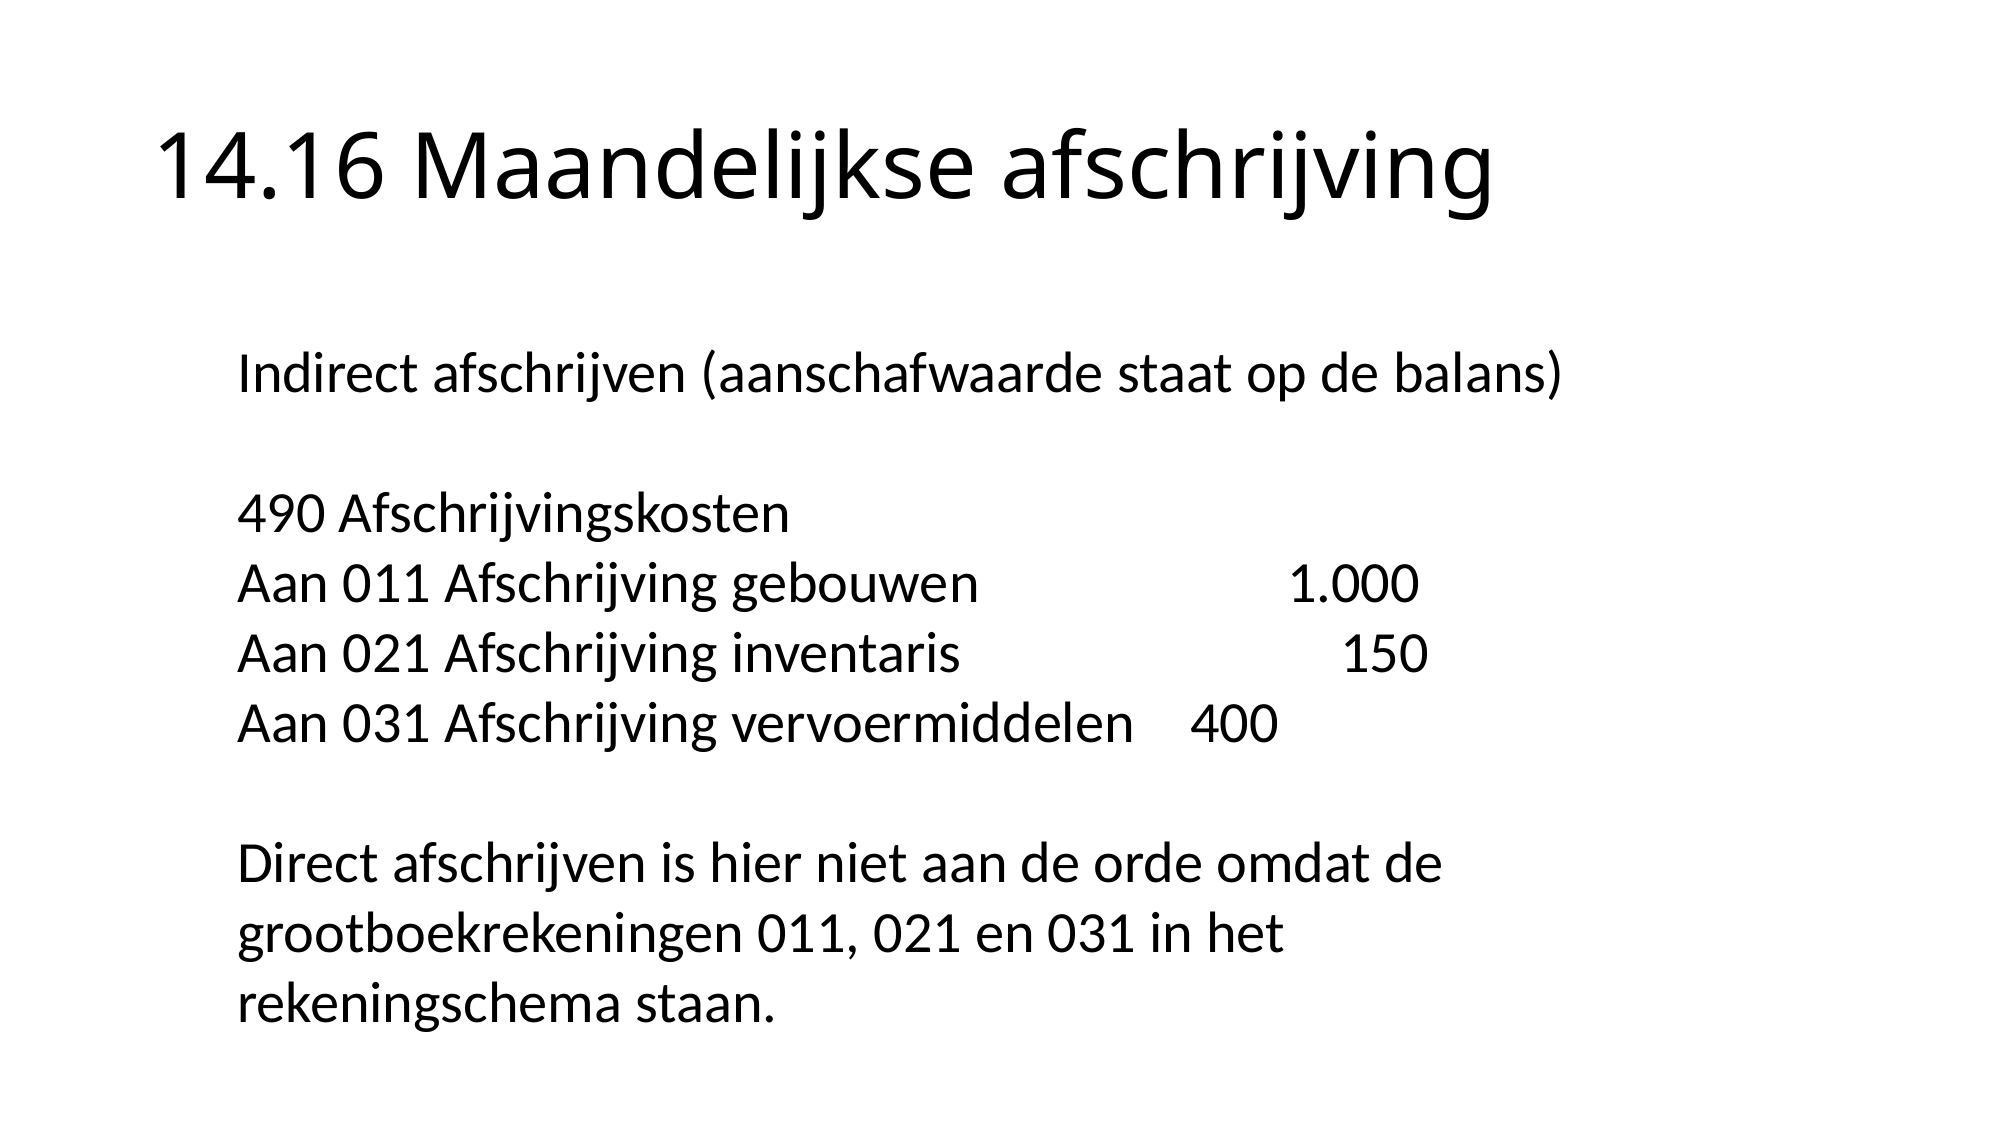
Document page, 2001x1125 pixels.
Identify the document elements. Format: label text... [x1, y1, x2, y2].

text_box Indirect afschrijven (aanschafwaarde staat op de balans) 490 Afschrijvingskosten Aan 011 Afschrijving gebouwen 1.000 Aan 021 Afschrijving inventaris 150 Aan 031 Afschrijving vervoermiddelen 400 Direct afschrijven is hier niet aan de orde omdat de grootboekrekeningen 011, 021 en 031 in het rekeningschema staan. [222, 326, 1669, 1125]
title 14.16 Maandelijkse afschrijving [137, 59, 1863, 278]
